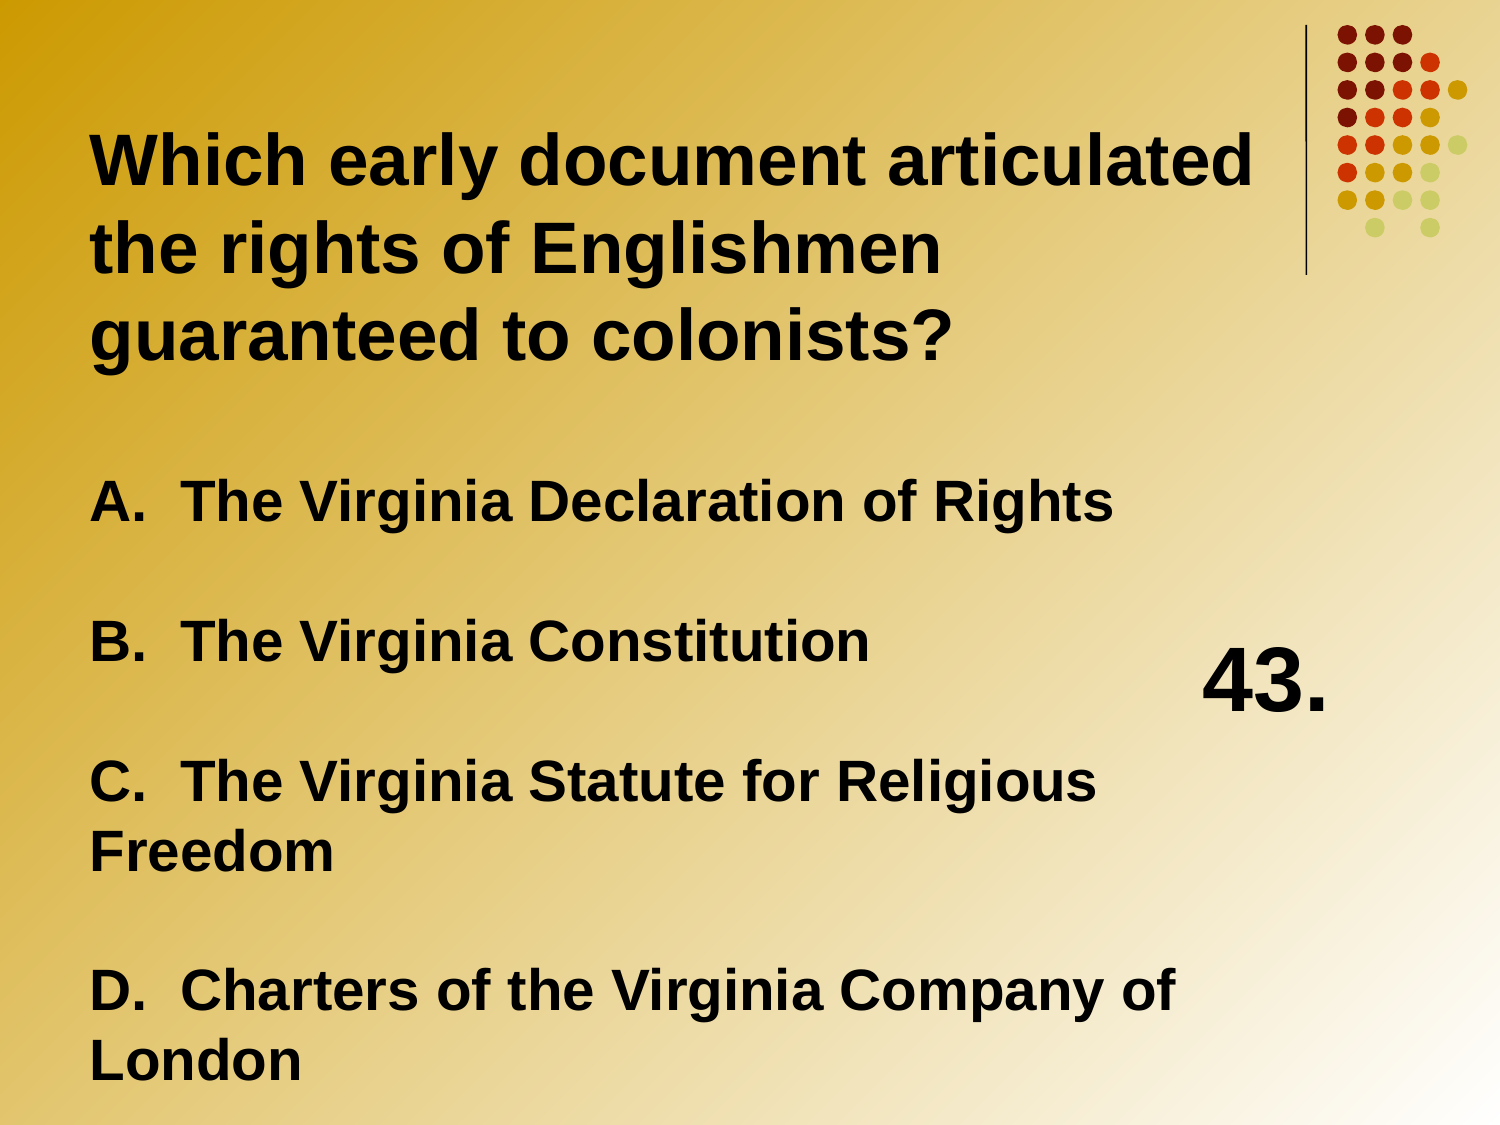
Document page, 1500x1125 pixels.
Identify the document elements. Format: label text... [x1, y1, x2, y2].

text_box 43. [1187, 612, 1438, 738]
text_box Which early document articulated the rights of Englishmen guaranteed to colonists? A. The Virginia Declaration of Rights B. The Virginia Constitution C. The Virginia Statute for Religious Freedom D. Charters of the Virginia Company of London [75, 887, 1313, 1100]
